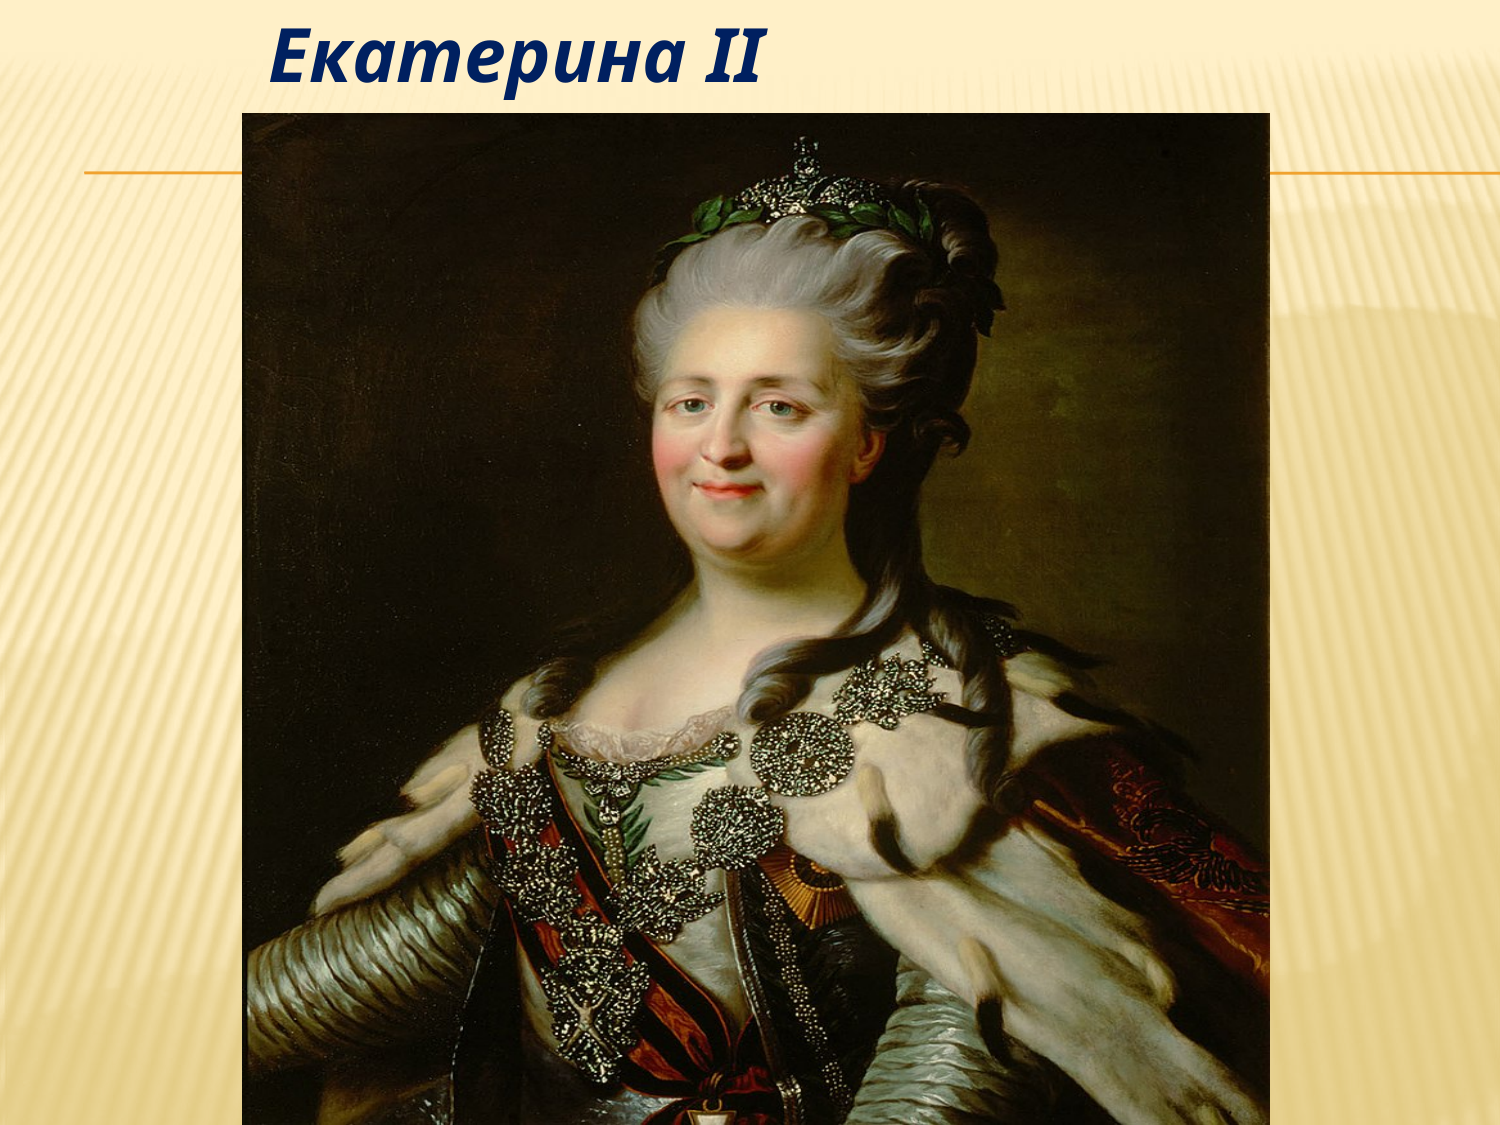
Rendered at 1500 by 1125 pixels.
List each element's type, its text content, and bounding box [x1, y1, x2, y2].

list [241, 113, 1270, 1125]
text_box Екатерина II [253, 0, 1247, 105]
